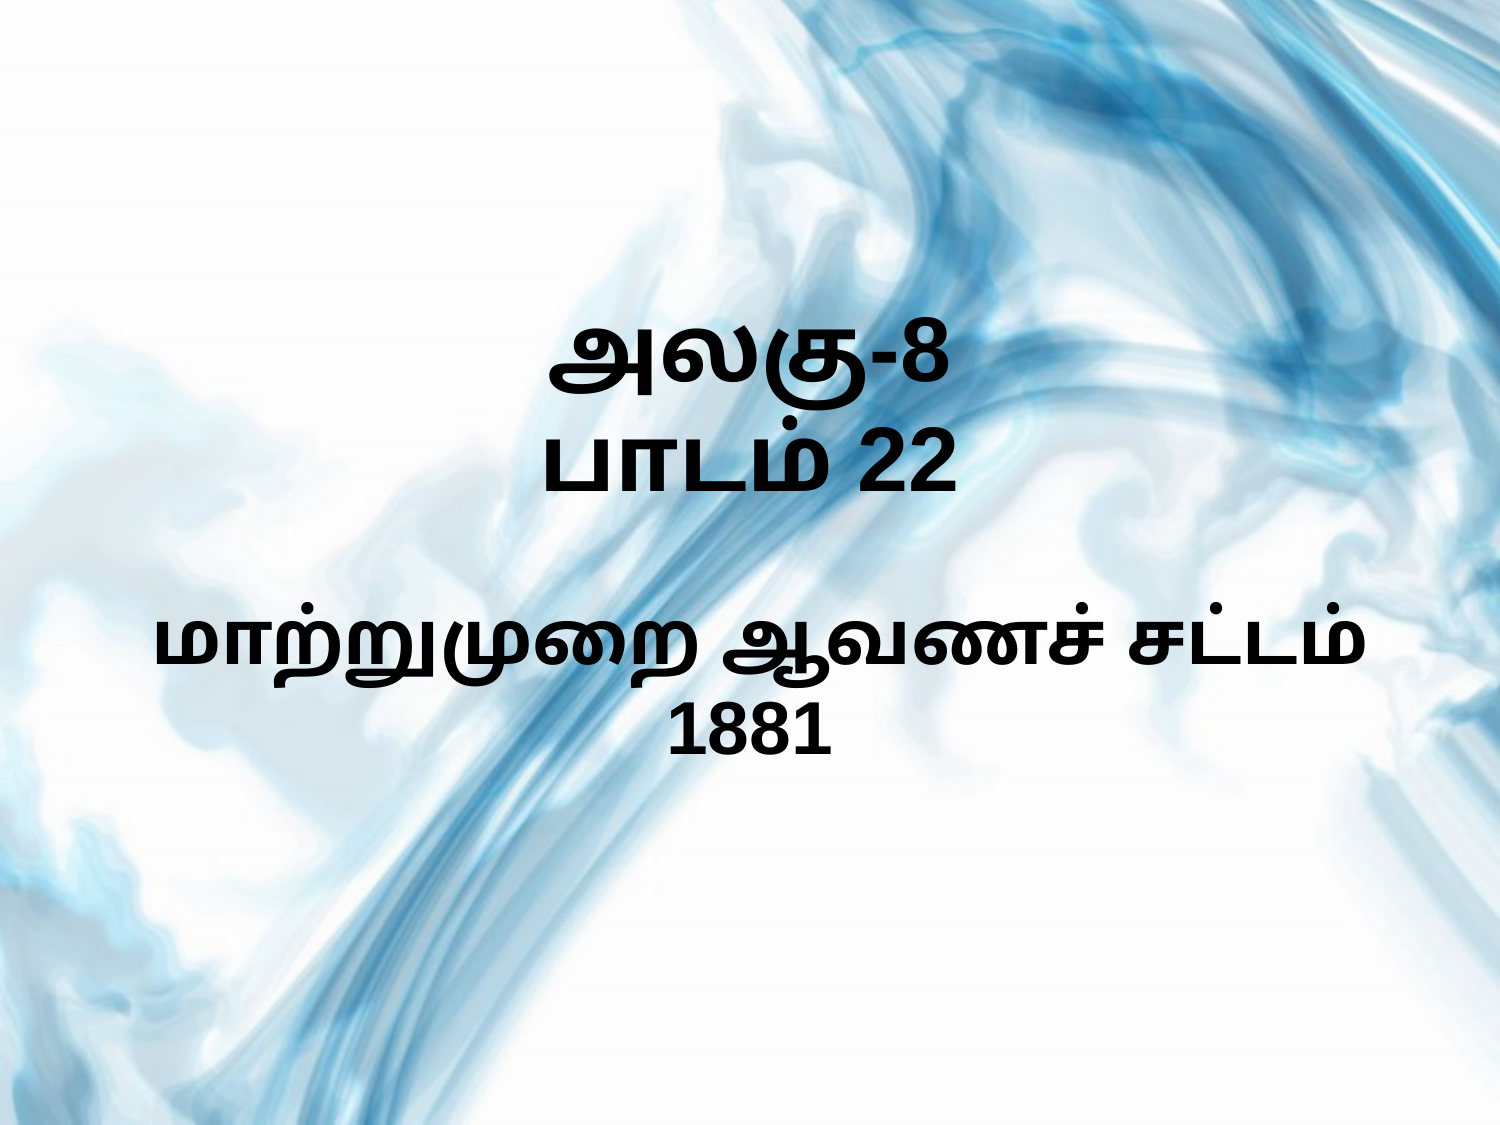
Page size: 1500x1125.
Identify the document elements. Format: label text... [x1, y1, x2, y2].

title அலகு-8 பாடம் 22 மாற்றுமுறை ஆவணச் சட்டம் 1881 [105, 116, 1394, 833]
picture [0, 0, 1500, 1125]
subtitle [224, 637, 1276, 926]
